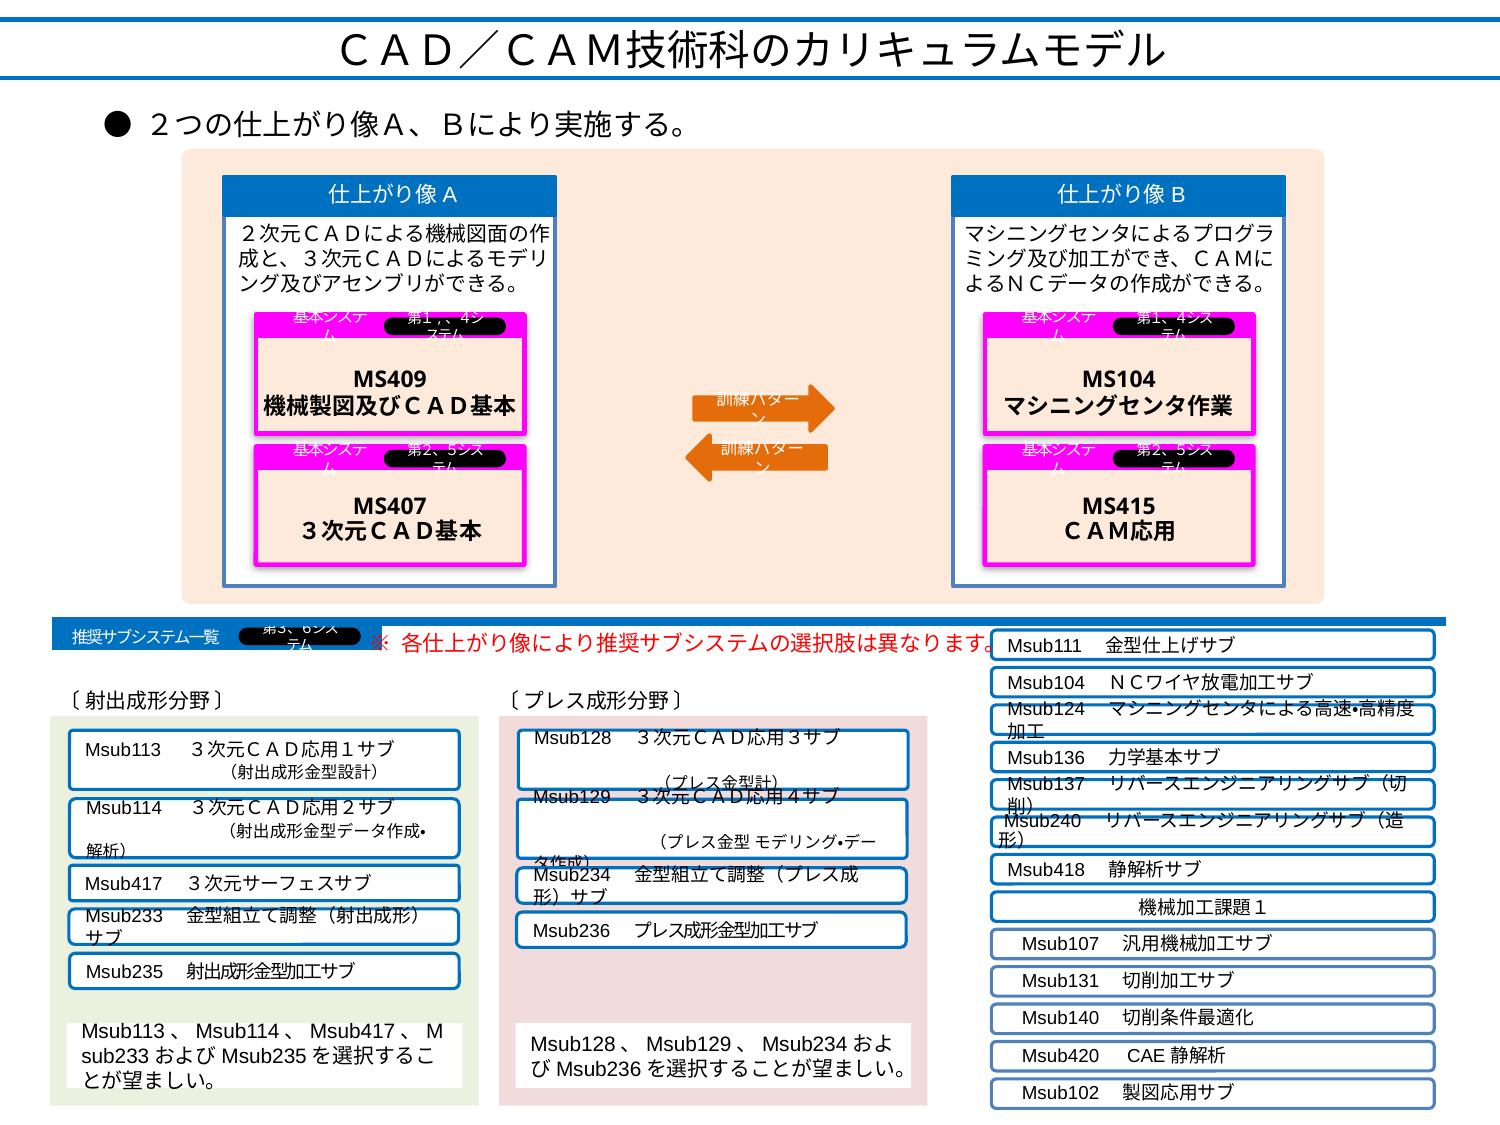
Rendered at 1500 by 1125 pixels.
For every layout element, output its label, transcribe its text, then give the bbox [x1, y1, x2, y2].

text_box 〔 射出成形分野 〕 [29, 680, 266, 721]
text_box 機械加工課題１ [989, 889, 1437, 924]
text_box Msub136 力学基本サブ [989, 740, 1437, 774]
text_box Msub128、Msub129、Msub234およびMsub236を選択することが望ましい。 [513, 1021, 913, 1090]
text_box [497, 714, 929, 1108]
text_box Msub140 切削条件最適化 [989, 1001, 1437, 1036]
text_box Msub113 ３次元ＣＡＤ応用１サブ （射出成形金型設計） [67, 728, 462, 792]
text_box マシニングセンタによるプログラミング及び加工ができ、ＣＡＭによるＮＣデータの作成ができる。 [949, 213, 1292, 303]
text_box 仕上がり像B [951, 175, 1286, 213]
text_box Msub236 プレス成形金型加工サブ [514, 909, 909, 950]
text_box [984, 314, 1254, 565]
text_box Msub234 金型組立て調整（プレス成形）サブ [514, 865, 909, 906]
text_box 訓練パターン [685, 433, 828, 482]
text_box ※ 各仕上がり像により推奨サブシステムの選択肢は異なります。 [354, 658, 1022, 664]
text_box Msub418 静解析サブ [989, 852, 1437, 887]
text_box Msub235 射出成形金型加工サブ [67, 951, 462, 991]
text_box ＣＡＤ／ＣＡＭ技術科のカリキュラムモデル [0, 17, 1500, 80]
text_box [255, 314, 525, 565]
text_box Msub124 マシニングセンタによる高速・高精度加工 [989, 702, 1437, 737]
text_box Msub102 製図応用サブ [989, 1076, 1437, 1111]
text_box Msub131 切削加工サブ [989, 964, 1437, 999]
text_box 訓練パターン [692, 384, 835, 433]
text_box Msub233 金型組立て調整（射出成形）サブ [66, 906, 461, 947]
text_box Msub137 リバースエンジニアリングサブ（切削） [989, 777, 1437, 812]
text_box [223, 176, 567, 587]
text_box Msub128 ３次元ＣＡＤ応用３サブ （プレス金型計） [516, 728, 911, 792]
text_box Msub114 ３次元ＣＡＤ応用２サブ （射出成形金型データ作成・解析） [67, 796, 462, 860]
text_box Msub420 CAE静解析 [989, 1039, 1437, 1074]
text_box Msub107 汎用機械加工サブ [989, 927, 1437, 961]
text_box Msub240 リバースエンジニアリングサブ（造形） [989, 814, 1437, 849]
text_box [48, 714, 481, 1108]
text_box [951, 303, 1286, 588]
text_box Msub104 ＮＣワイヤ放電加工サブ [989, 665, 1437, 700]
text_box Msub129 ３次元ＣＡＤ応用４サブ （プレス金型 モデリング・データ作成） [515, 797, 910, 861]
text_box Msub417 ３次元サーフェスサブ [67, 863, 462, 903]
text_box Msub113、Msub114、Msub417、Msub233およびMsub235を選択することが望ましい。 [64, 1021, 464, 1090]
text_box [179, 146, 1327, 607]
text_box ● ２つの仕上がり像Ａ、Ｂにより実施する。 [88, 98, 1247, 149]
text_box Msub111 金型仕上げサブ [1022, 658, 1436, 662]
text_box 〔 プレス成形分野 〕 [478, 680, 715, 721]
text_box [39, 621, 1446, 652]
